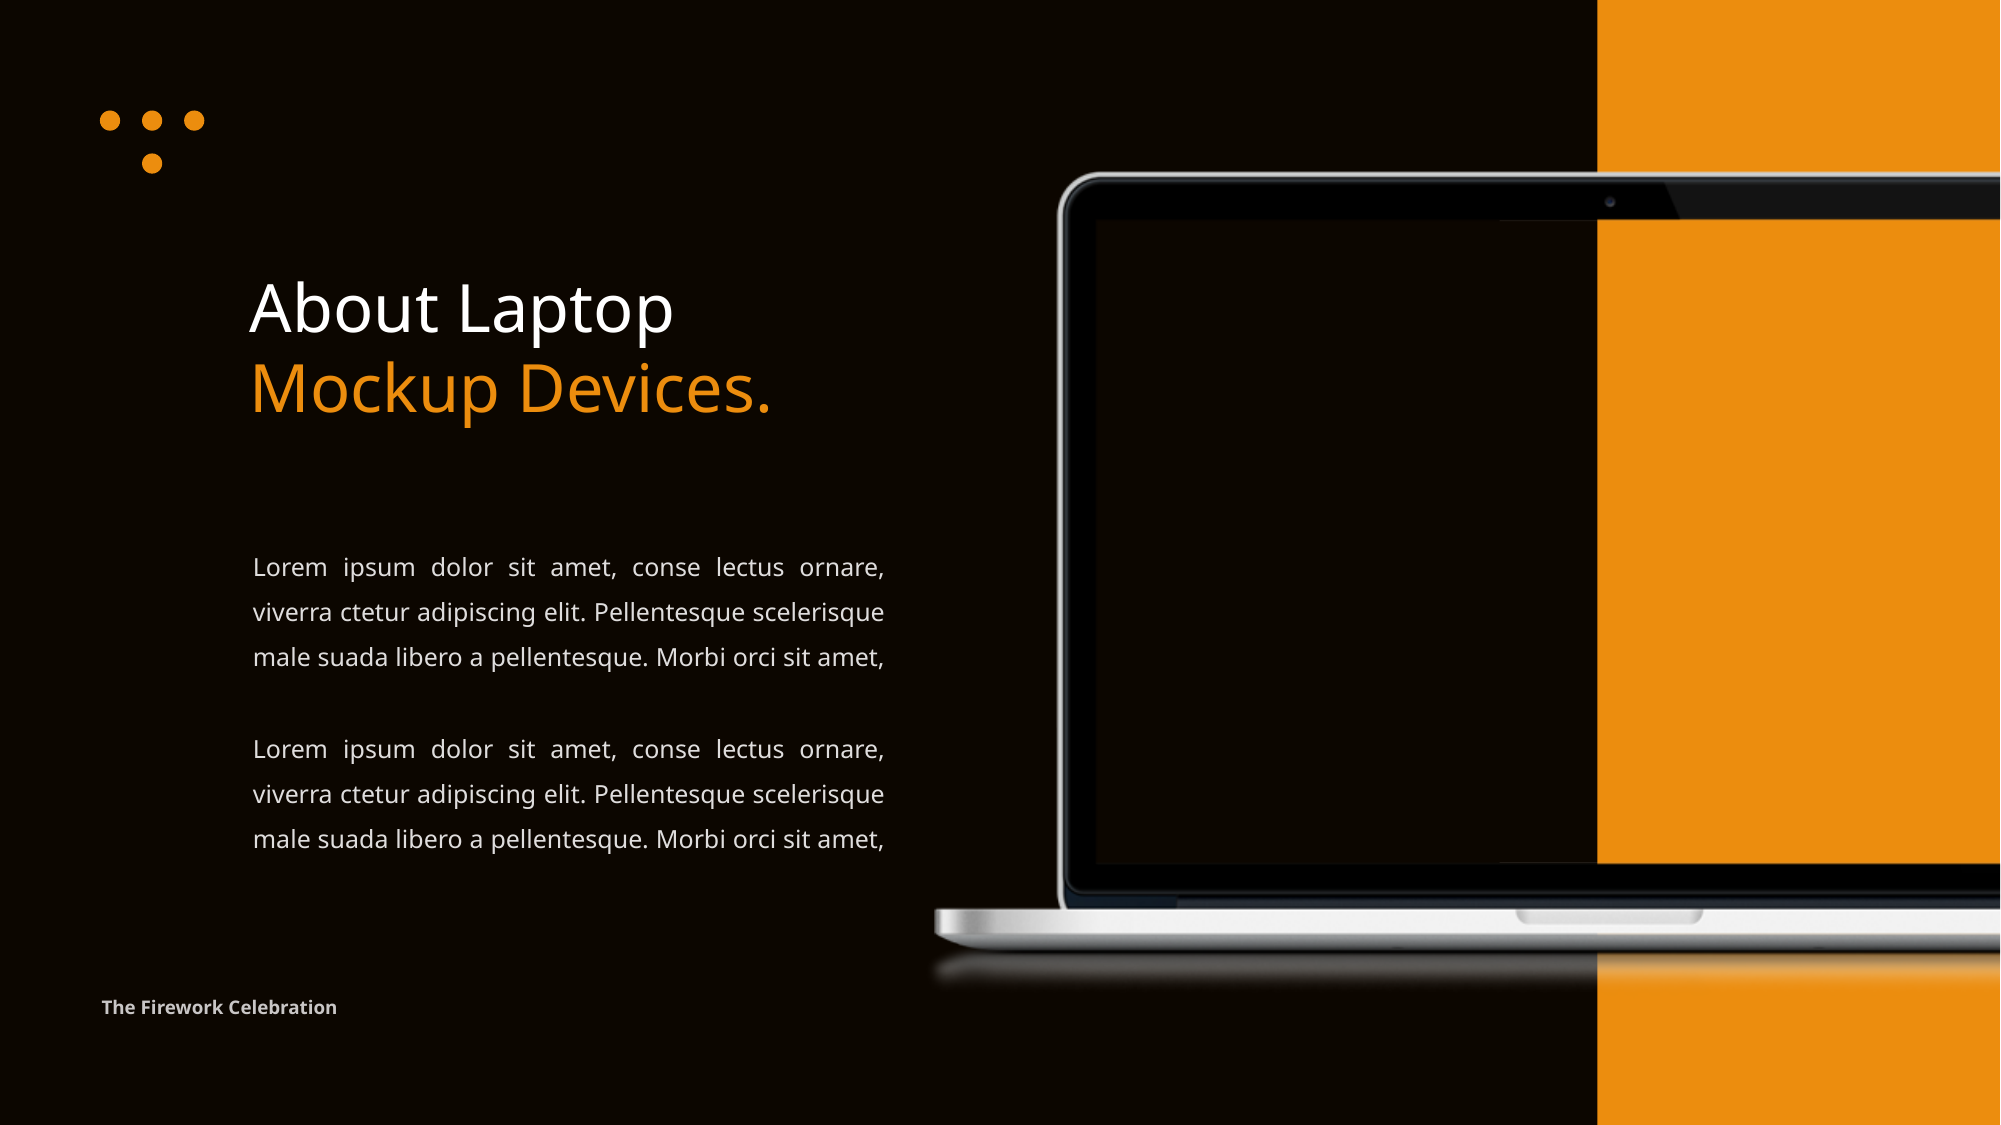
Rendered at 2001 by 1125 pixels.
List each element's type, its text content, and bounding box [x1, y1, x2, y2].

text_box About Laptop Mockup Devices. [235, 258, 844, 433]
text_box [98, 109, 122, 132]
text_box Lorem ipsum dolor sit amet, conse lectus ornare, viverra ctetur adipiscing elit. Pellentesque scelerisque male suada libero a pellentesque. Morbi orci sit amet, [237, 711, 901, 892]
text_box [183, 109, 206, 132]
text_box Lorem ipsum dolor sit amet, conse lectus ornare, viverra ctetur adipiscing elit. Pellentesque scelerisque male suada libero a pellentesque. Morbi orci sit amet, [237, 529, 901, 709]
picture [924, 171, 2001, 999]
text_box The Firework Celebration [86, 988, 357, 1026]
text_box [140, 152, 164, 175]
text_box [140, 109, 164, 132]
